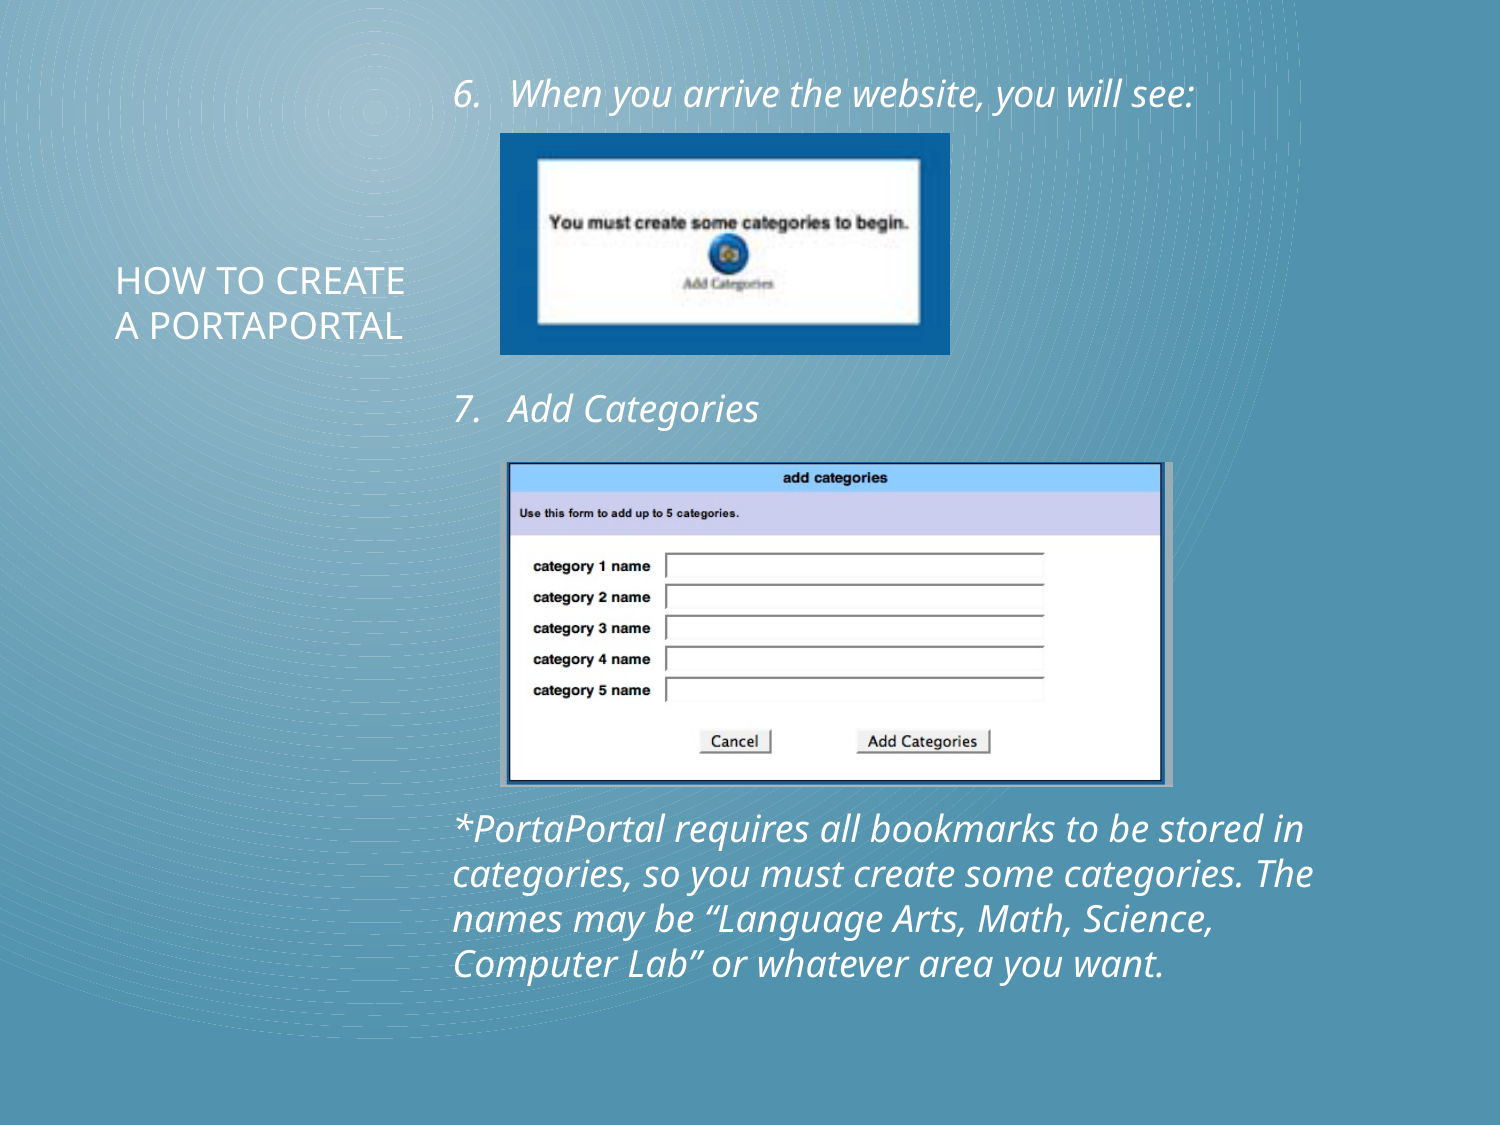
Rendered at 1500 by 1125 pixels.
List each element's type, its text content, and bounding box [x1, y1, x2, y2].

picture [499, 462, 1173, 787]
list When you arrive the website, you will see: Add Categories *PortaPortal requires all bookmarks to be stored in categories, so you must create some categories. The names may be “Language Arts, Math, Science, Computer Lab” or whatever area you want. [437, 62, 1363, 1038]
title How to create a portaportal [99, 249, 441, 575]
picture [499, 133, 951, 355]
